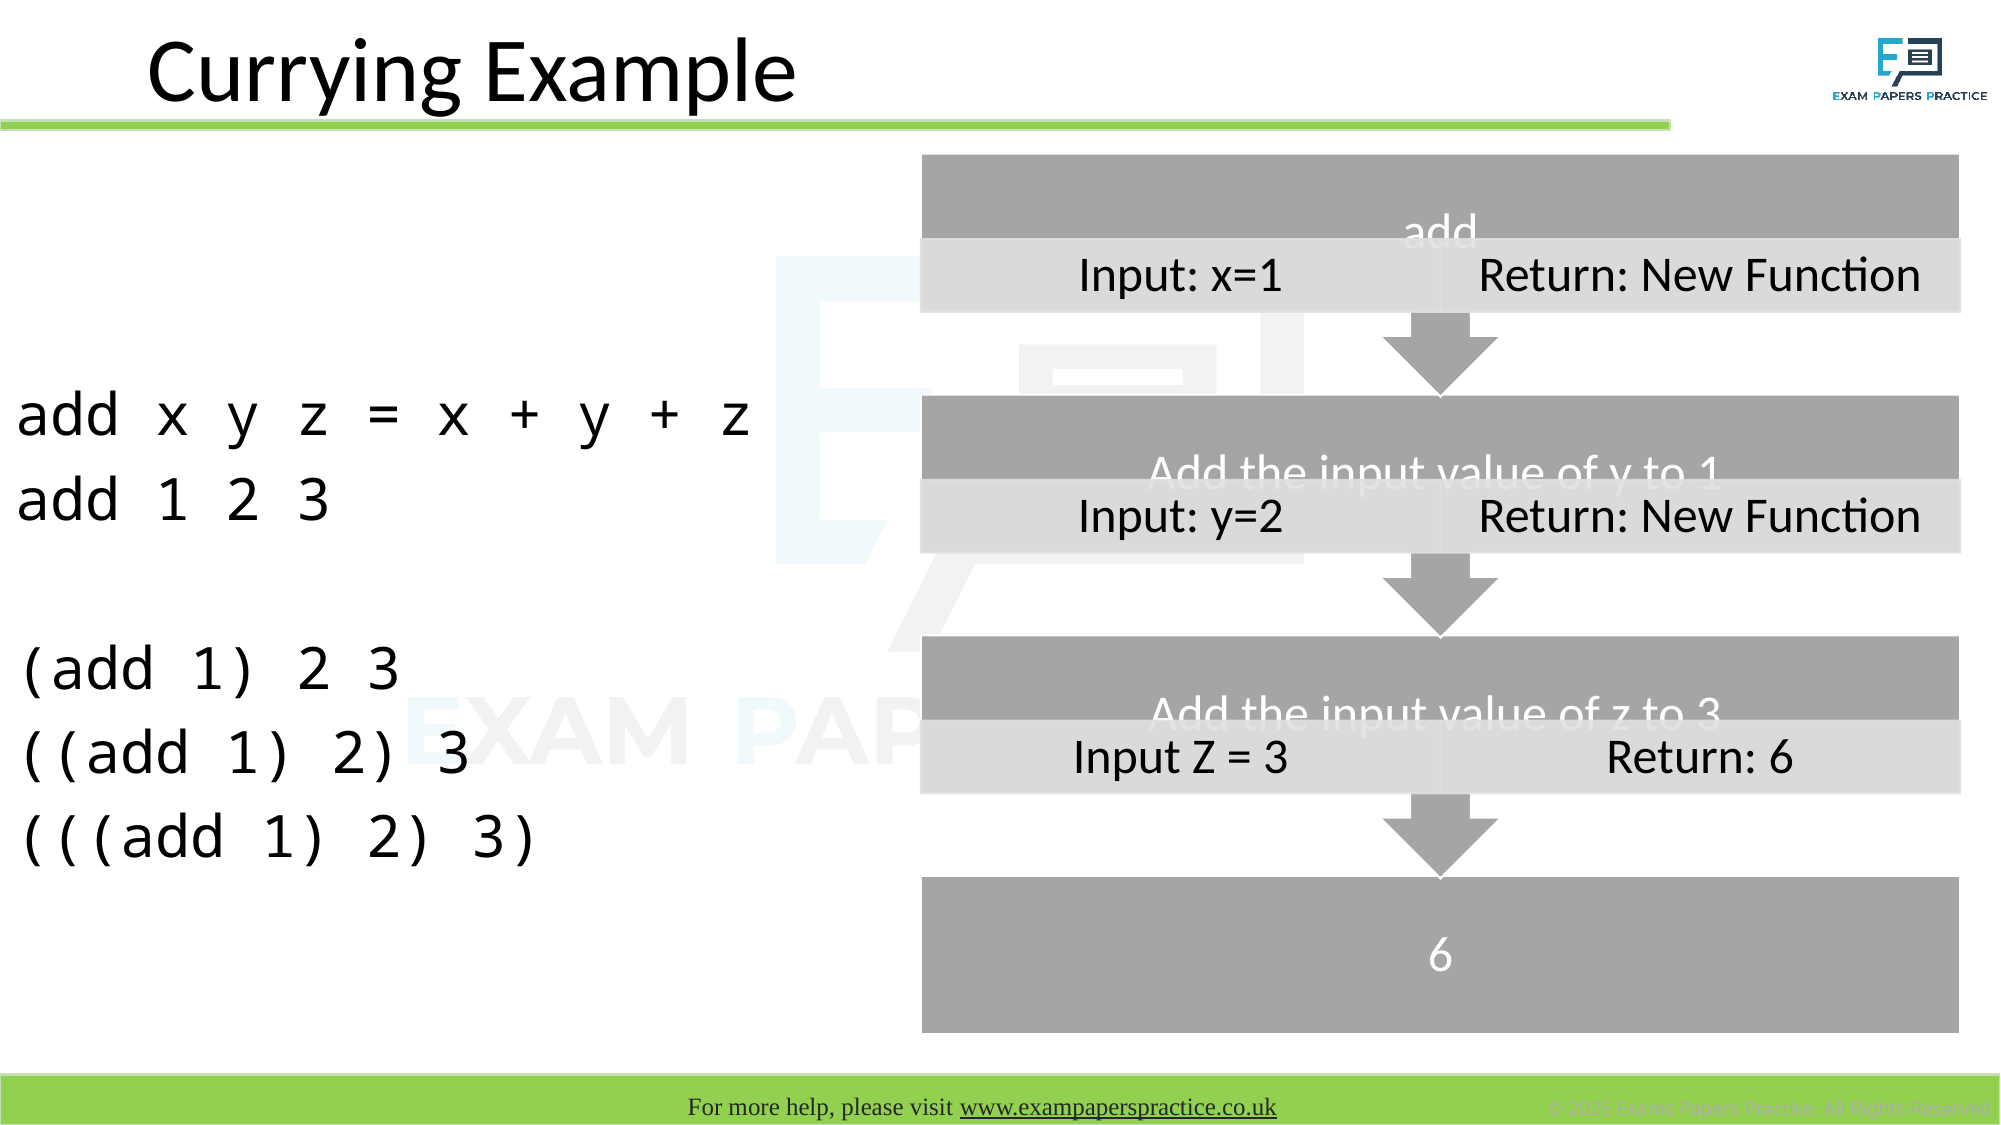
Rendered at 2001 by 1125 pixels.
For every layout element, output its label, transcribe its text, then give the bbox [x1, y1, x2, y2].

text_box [920, 153, 1961, 1035]
title Currying Example [132, 11, 1172, 132]
text_box add x y z = x + y + z add 1 2 3 (add 1) 2 3 ((add 1) 2) 3 (((add 1) 2) 3) [0, 355, 920, 882]
